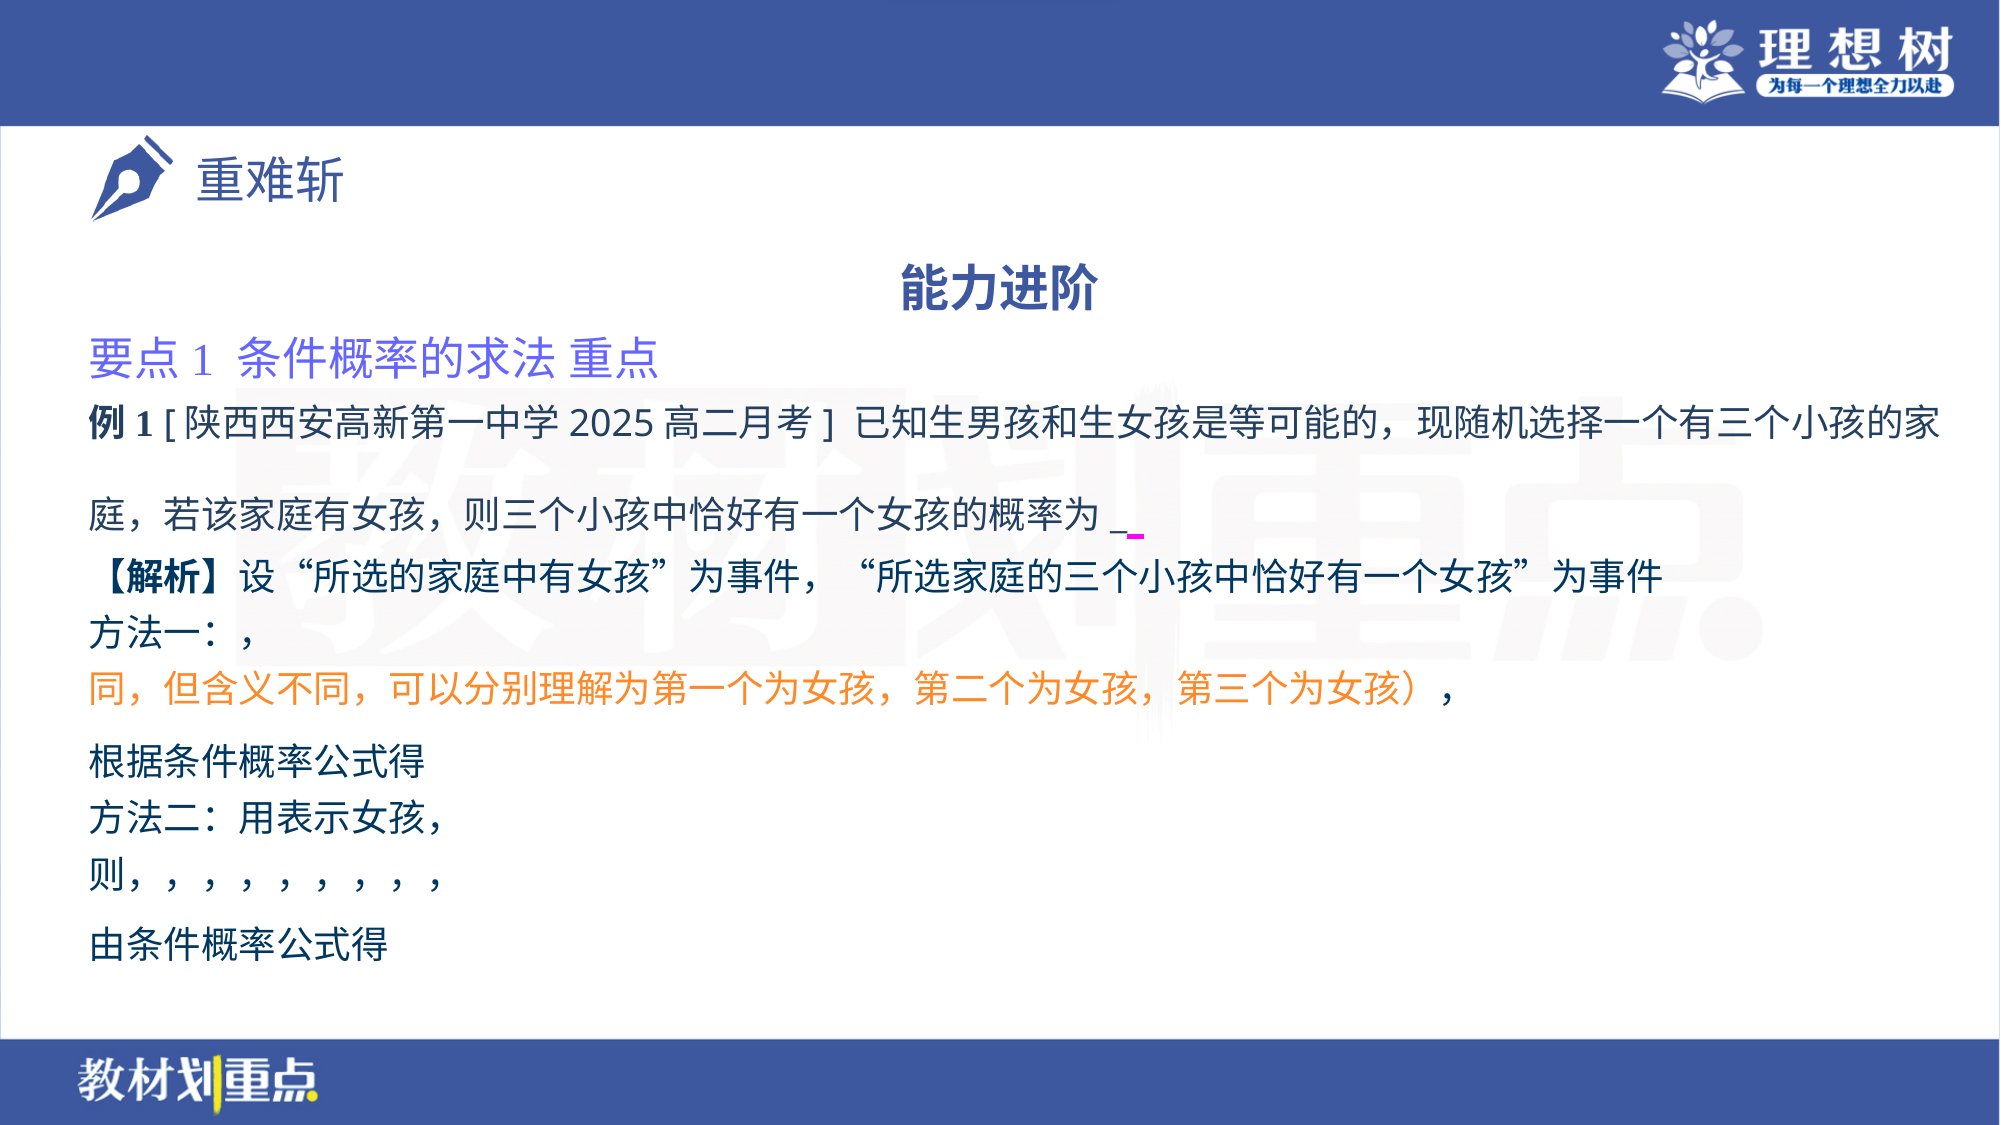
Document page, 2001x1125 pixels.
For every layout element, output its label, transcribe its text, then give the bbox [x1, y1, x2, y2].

picture [0, 0, 2000, 1125]
text_box 重难斩 [194, 135, 491, 222]
text_box 要点1 条件概率的求法 重点 [88, 318, 1911, 381]
text_box 能力进阶 [88, 243, 1911, 312]
text_box 例1 [陕西西安高新第一中学2025高二月考] 已知生男孩和生女孩是等可能的，现随机选择一个有三个小孩的家 庭，若该家庭有女孩，则三个小孩中恰好有一个女孩的概率为_ _. [88, 388, 1911, 530]
